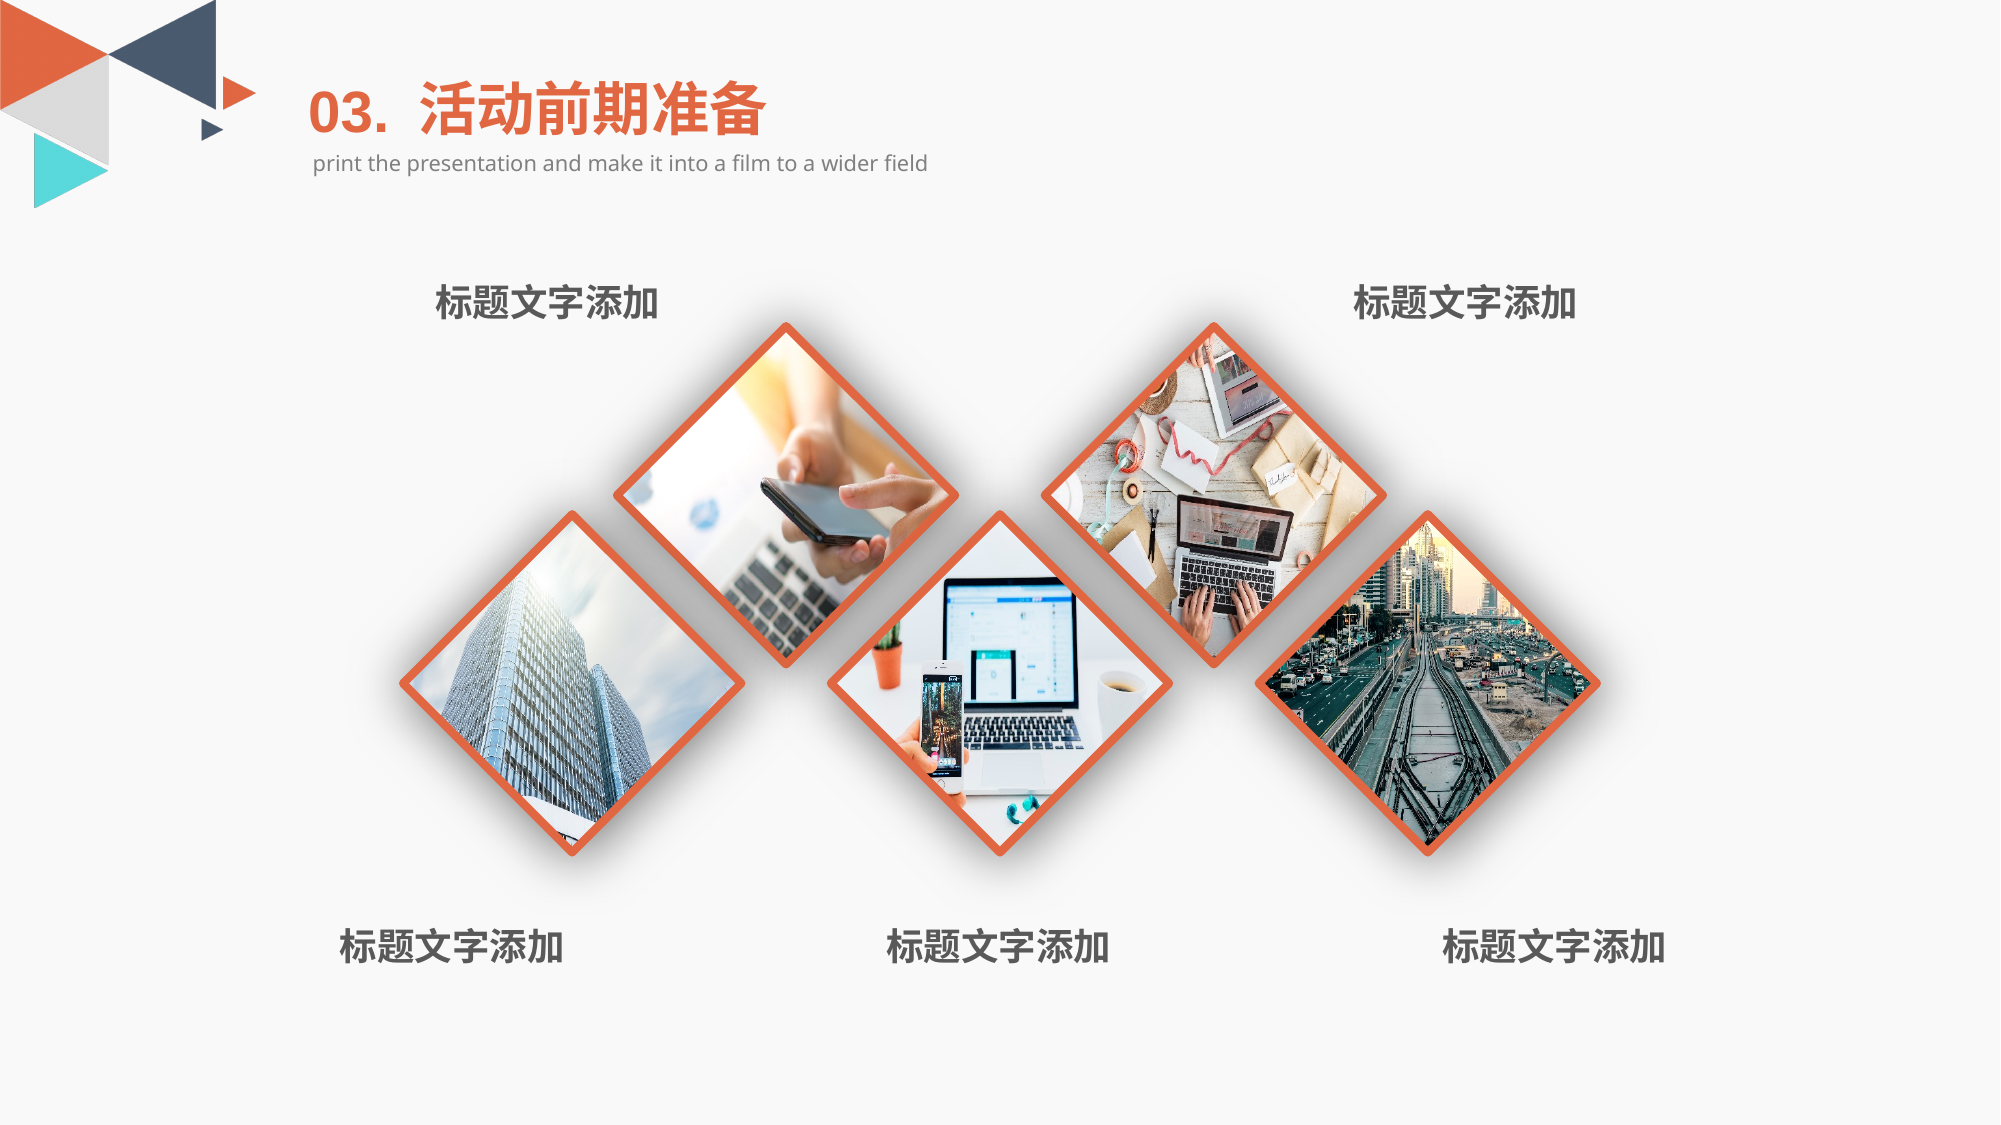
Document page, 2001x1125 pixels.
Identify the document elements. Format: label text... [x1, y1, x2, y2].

picture [403, 326, 1597, 853]
picture [1, 0, 256, 232]
text_box 标题文字添加 [871, 906, 1141, 975]
text_box 标题文字添加 [1427, 906, 1697, 975]
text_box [292, 64, 1022, 182]
text_box 标题文字添加 [420, 262, 690, 332]
text_box 标题文字添加 [324, 906, 594, 975]
text_box 标题文字添加 [1338, 262, 1607, 332]
